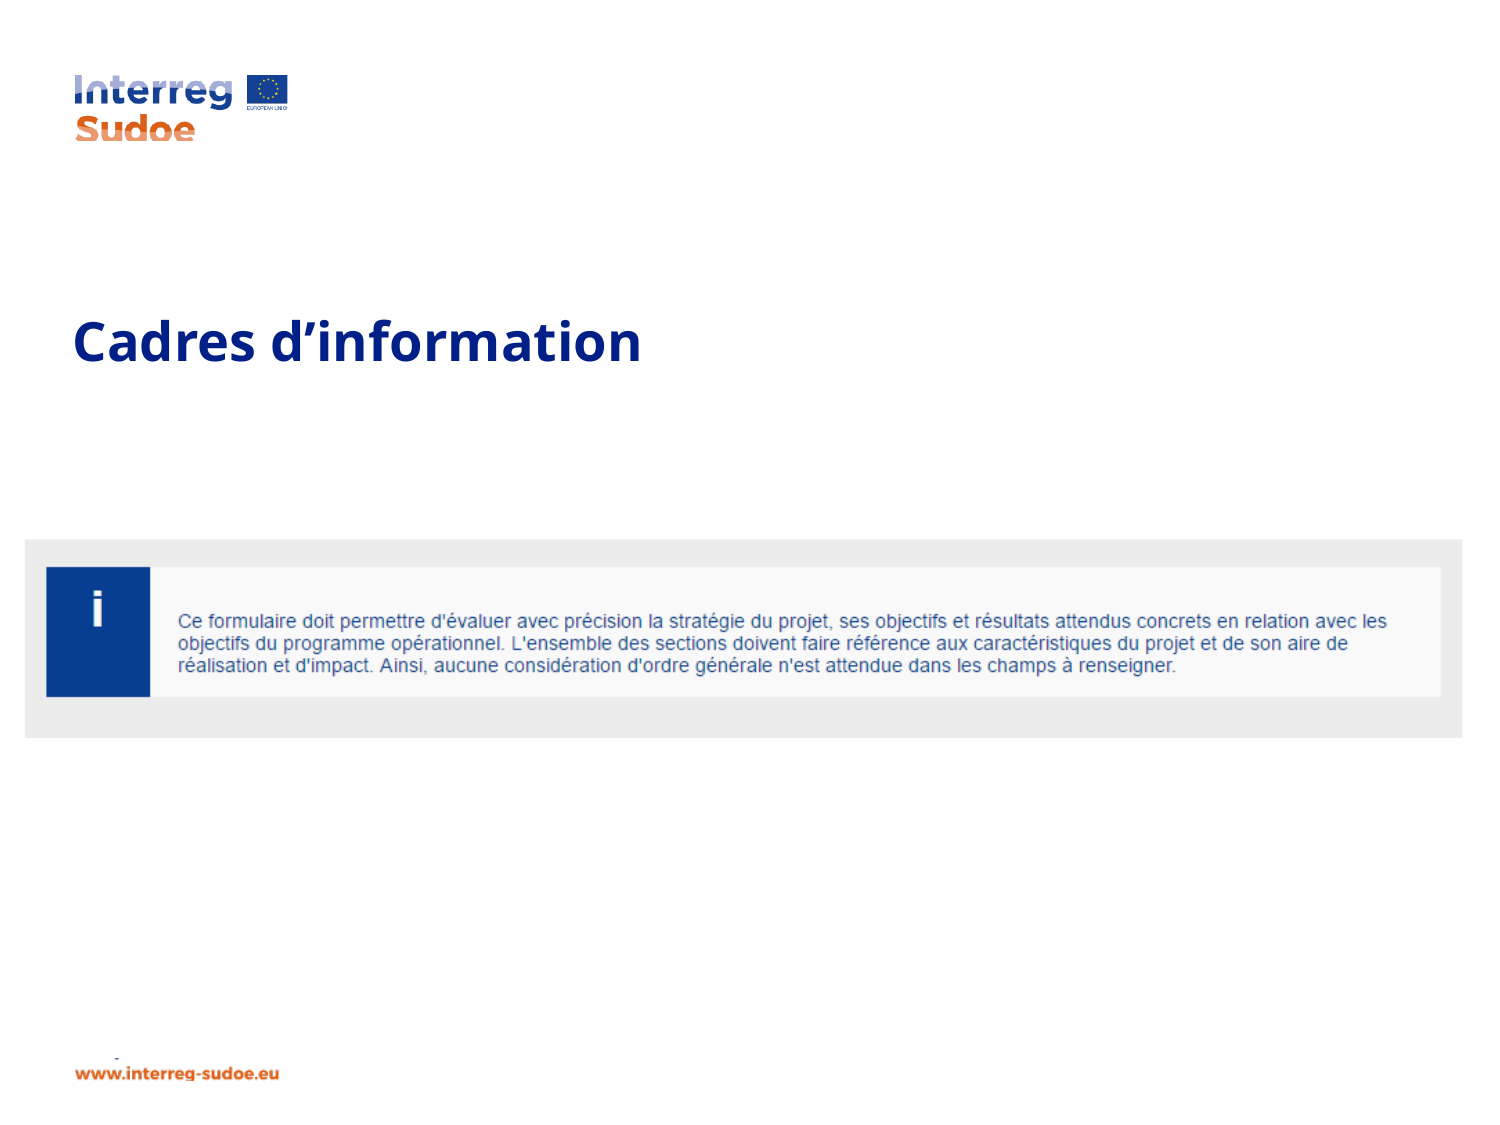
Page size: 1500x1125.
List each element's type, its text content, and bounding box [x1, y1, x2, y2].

title Cadres d’information [57, 299, 1438, 450]
picture [24, 538, 1463, 738]
